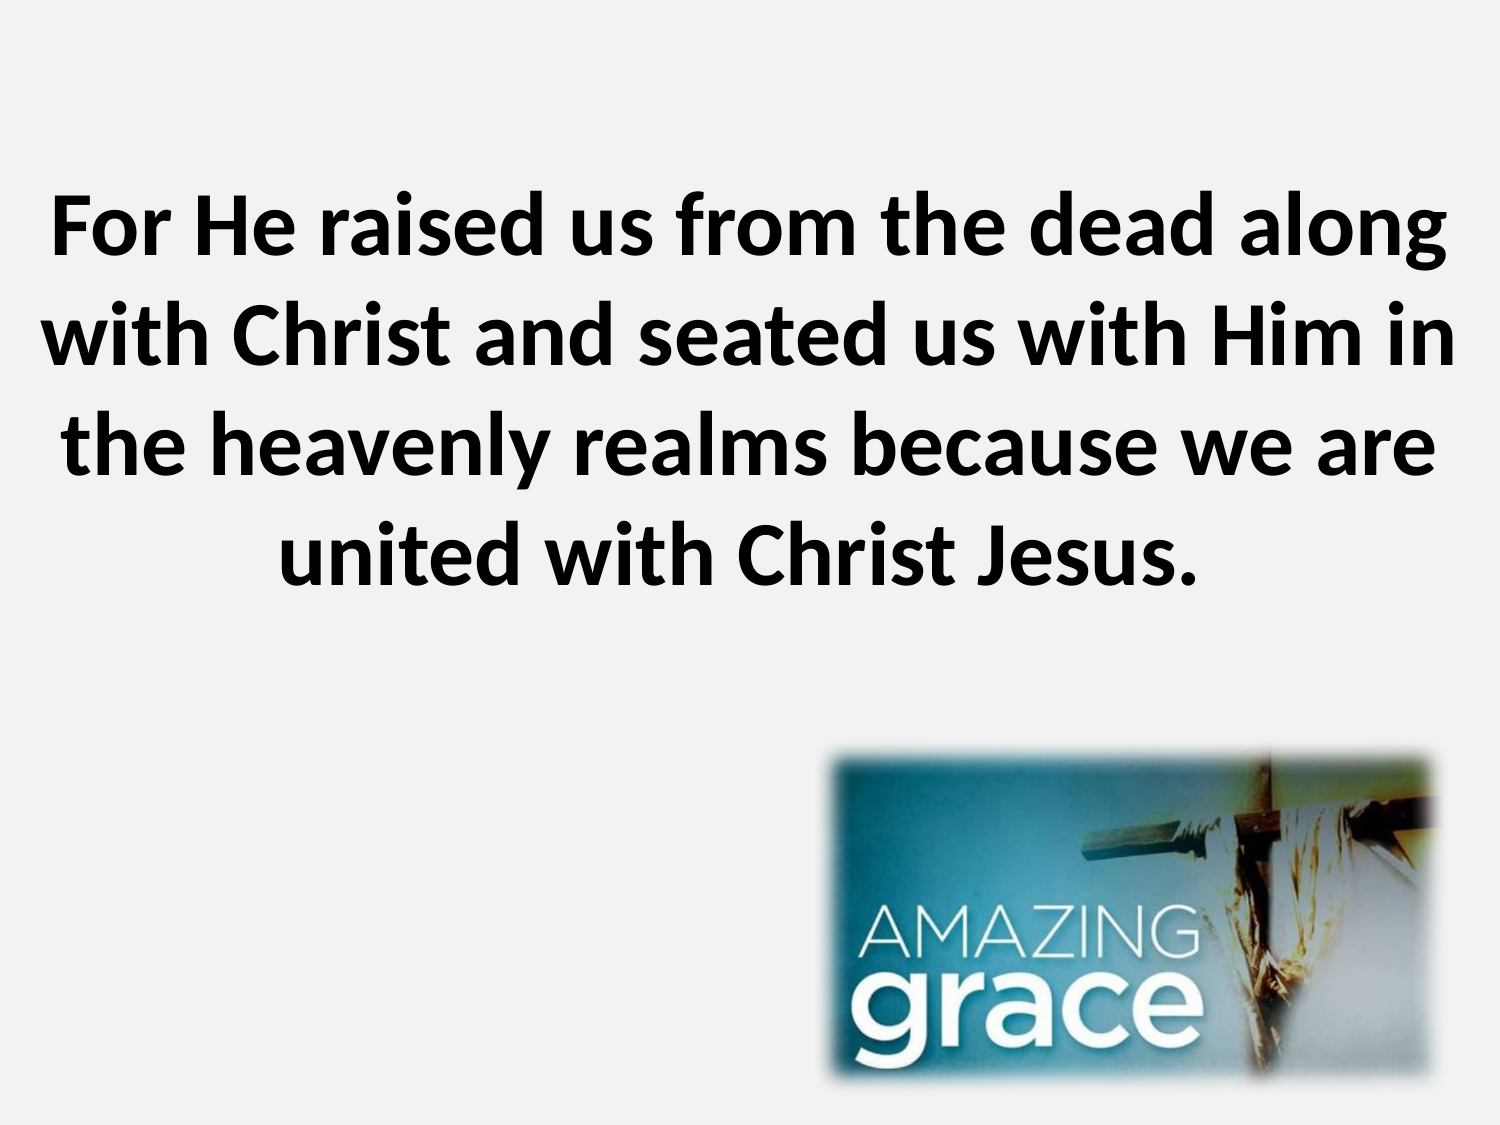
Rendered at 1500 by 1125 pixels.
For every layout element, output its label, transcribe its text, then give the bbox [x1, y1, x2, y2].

text_box For He raised us from the dead along with Christ and seated us with Him in the heavenly realms because we are united with Christ Jesus. [0, 156, 1500, 612]
picture [813, 738, 1449, 1095]
